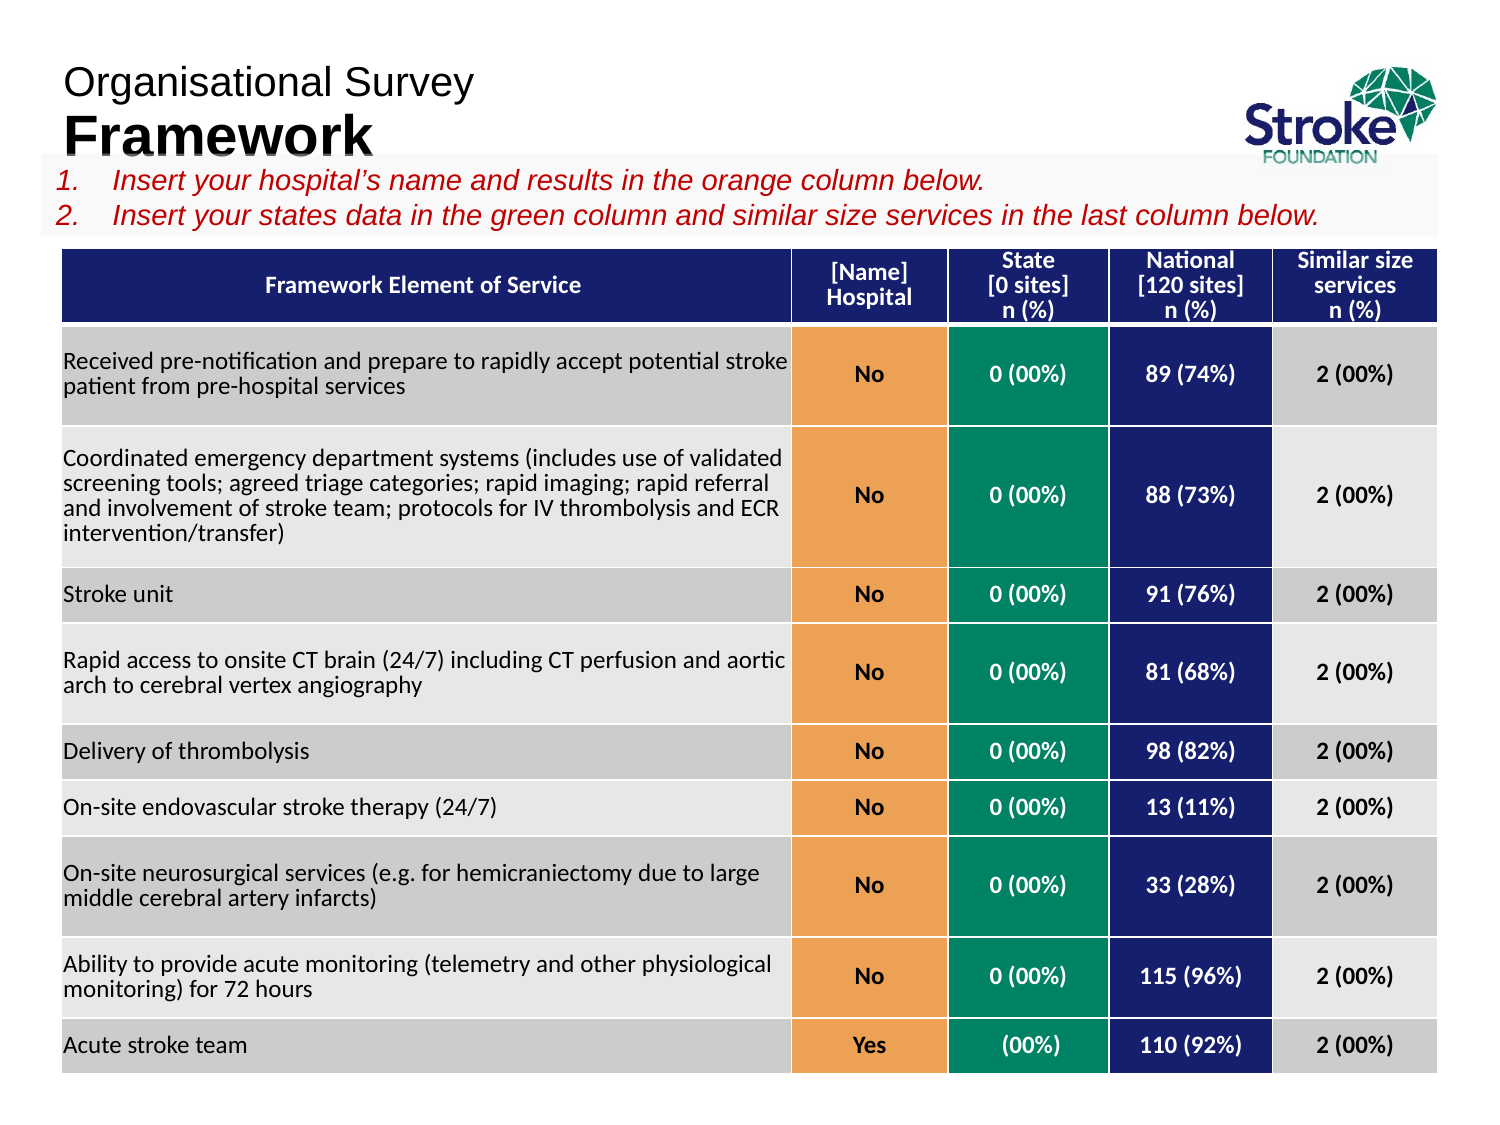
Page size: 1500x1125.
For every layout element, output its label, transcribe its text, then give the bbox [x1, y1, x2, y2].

table_cell 0 (00%) [949, 568, 1108, 622]
table_header Framework Element of Service [62, 249, 791, 322]
table_cell No [792, 427, 947, 567]
table_cell 2 (00%) [1273, 1019, 1437, 1073]
table_cell 2 (00%) [1273, 781, 1437, 835]
table_cell 98 (82%) [1110, 725, 1272, 779]
table_cell 91 (76%) [1110, 568, 1272, 622]
table_cell 0 (00%) [949, 327, 1108, 425]
table_cell Acute stroke team [62, 1019, 791, 1073]
table_cell 2 (00%) [1273, 427, 1437, 567]
table_cell 2 (00%) [1273, 327, 1437, 425]
table_cell No [792, 725, 947, 779]
table_cell 0 (00%) [949, 427, 1108, 567]
table_cell 33 (28%) [1110, 837, 1272, 936]
table_cell 88 (73%) [1110, 427, 1272, 567]
table_cell 81 (68%) [1110, 624, 1272, 723]
table_cell 0 (00%) [949, 624, 1108, 723]
table_cell 0 (00%) [949, 938, 1108, 1017]
table_cell 2 (00%) [1273, 725, 1437, 779]
table_cell No [792, 568, 947, 622]
table_cell No [792, 938, 947, 1017]
table_cell 0 (00%) [949, 837, 1108, 936]
table_cell On-site endovascular stroke therapy (24/7) [62, 781, 791, 835]
table_cell 2 (00%) [1273, 837, 1437, 936]
table_cell 2 (00%) [1273, 938, 1437, 1017]
table_cell No [792, 327, 947, 425]
table_cell Coordinated emergency department systems (includes use of validated screening tools; agreed triage categories; rapid imaging; rapid referral and involvement of stroke team; protocols for IV thrombolysis and ECR intervention/transfer) [62, 427, 791, 567]
table_cell Received pre-notification and prepare to rapidly accept potential stroke patient from pre-hospital services [62, 327, 791, 425]
table_cell No [792, 781, 947, 835]
table_cell Delivery of thrombolysis [62, 725, 791, 779]
table_header Similar size services n (%) [1273, 249, 1437, 322]
table_cell (00%) [949, 1019, 1108, 1073]
table_cell 0 (00%) [949, 781, 1108, 835]
table_cell 2 (00%) [1273, 624, 1437, 723]
title Organisational Survey Framework [48, 54, 756, 153]
table_cell Stroke unit [62, 568, 791, 622]
table_cell Ability to provide acute monitoring (telemetry and other physiological monitoring) for 72 hours [62, 938, 791, 1017]
table_cell 13 (11%) [1110, 781, 1272, 835]
table_cell 0 (00%) [949, 725, 1108, 779]
text_box Insert your hospital’s name and results in the orange column below. Insert your states data in the green column and similar size services in the last column below. [41, 153, 1439, 237]
table_cell Rapid access to onsite CT brain (24/7) including CT perfusion and aortic arch to cerebral vertex angiography [62, 624, 791, 723]
table_cell No [792, 837, 947, 936]
table_cell Yes [792, 1019, 947, 1073]
table_header State [0 sites] n (%) [949, 249, 1108, 322]
table_cell 2 (00%) [1273, 568, 1437, 622]
table_cell 115 (96%) [1110, 938, 1272, 1017]
table_cell 110 (92%) [1110, 1019, 1272, 1073]
table_cell 89 (74%) [1110, 327, 1272, 425]
picture [1220, 30, 1459, 200]
table_cell No [792, 624, 947, 723]
table_cell On-site neurosurgical services (e.g. for hemicraniectomy due to large middle cerebral artery infarcts) [62, 837, 791, 936]
table_header [Name] Hospital [792, 249, 947, 322]
table_header National [120 sites] n (%) [1110, 249, 1272, 322]
